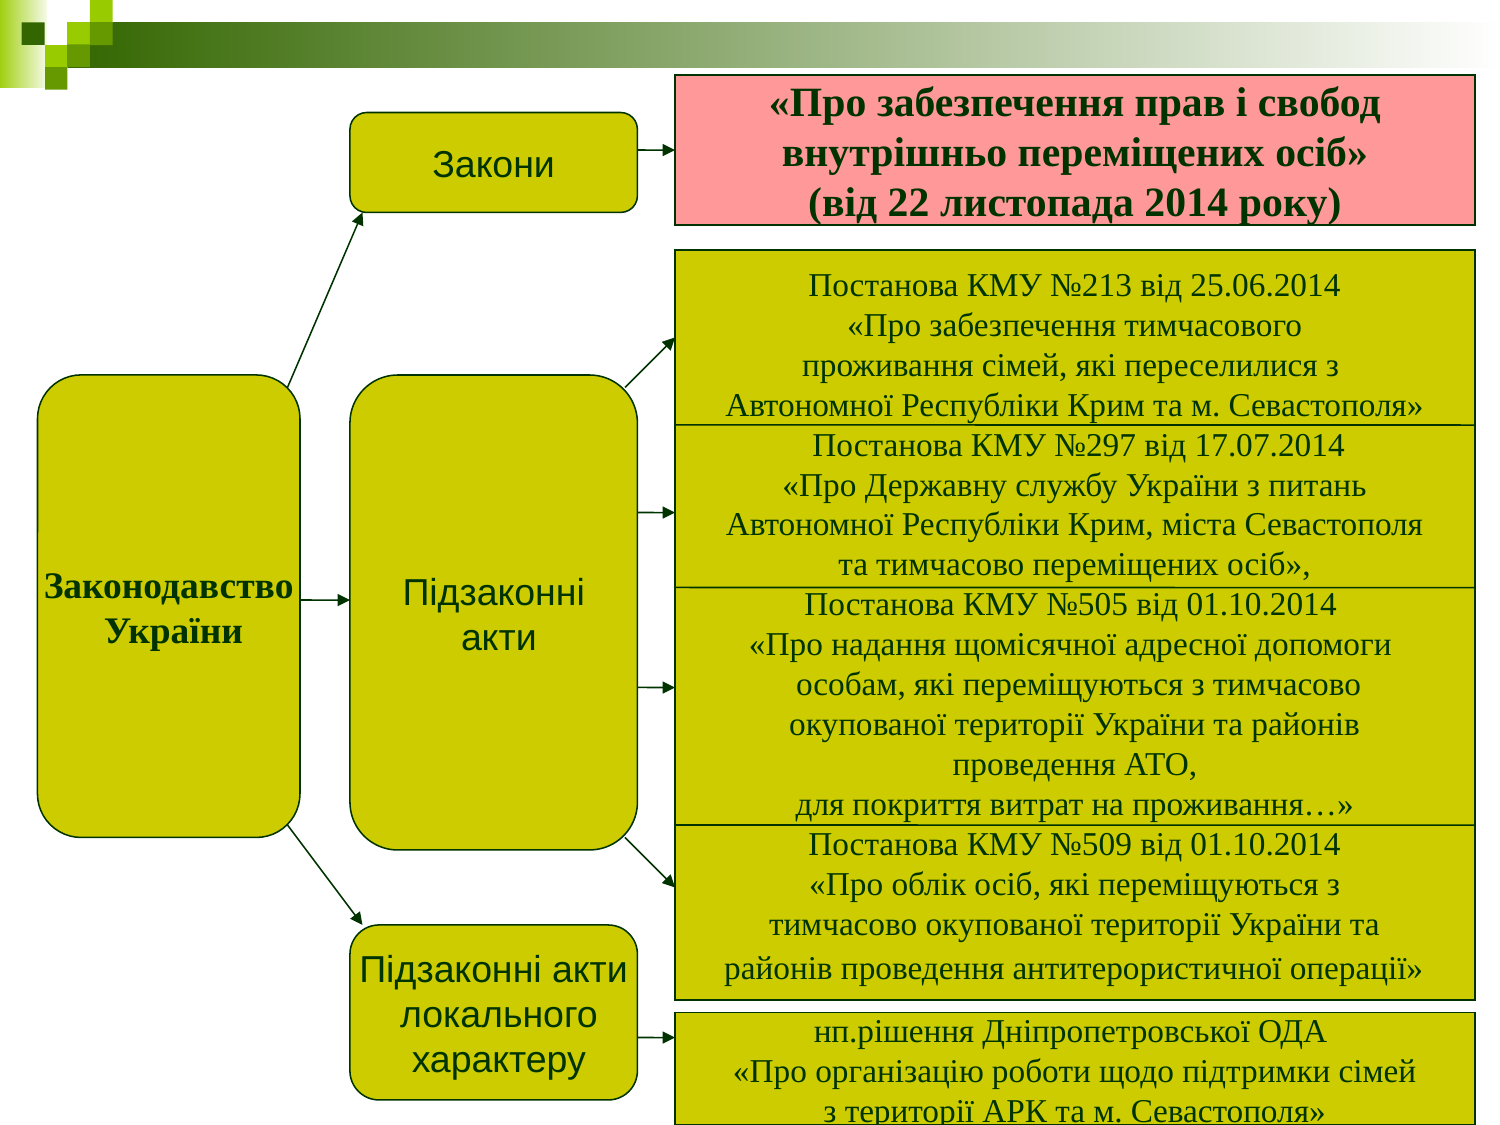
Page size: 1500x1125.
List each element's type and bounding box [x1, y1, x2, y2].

text_box [37, 74, 1476, 1125]
